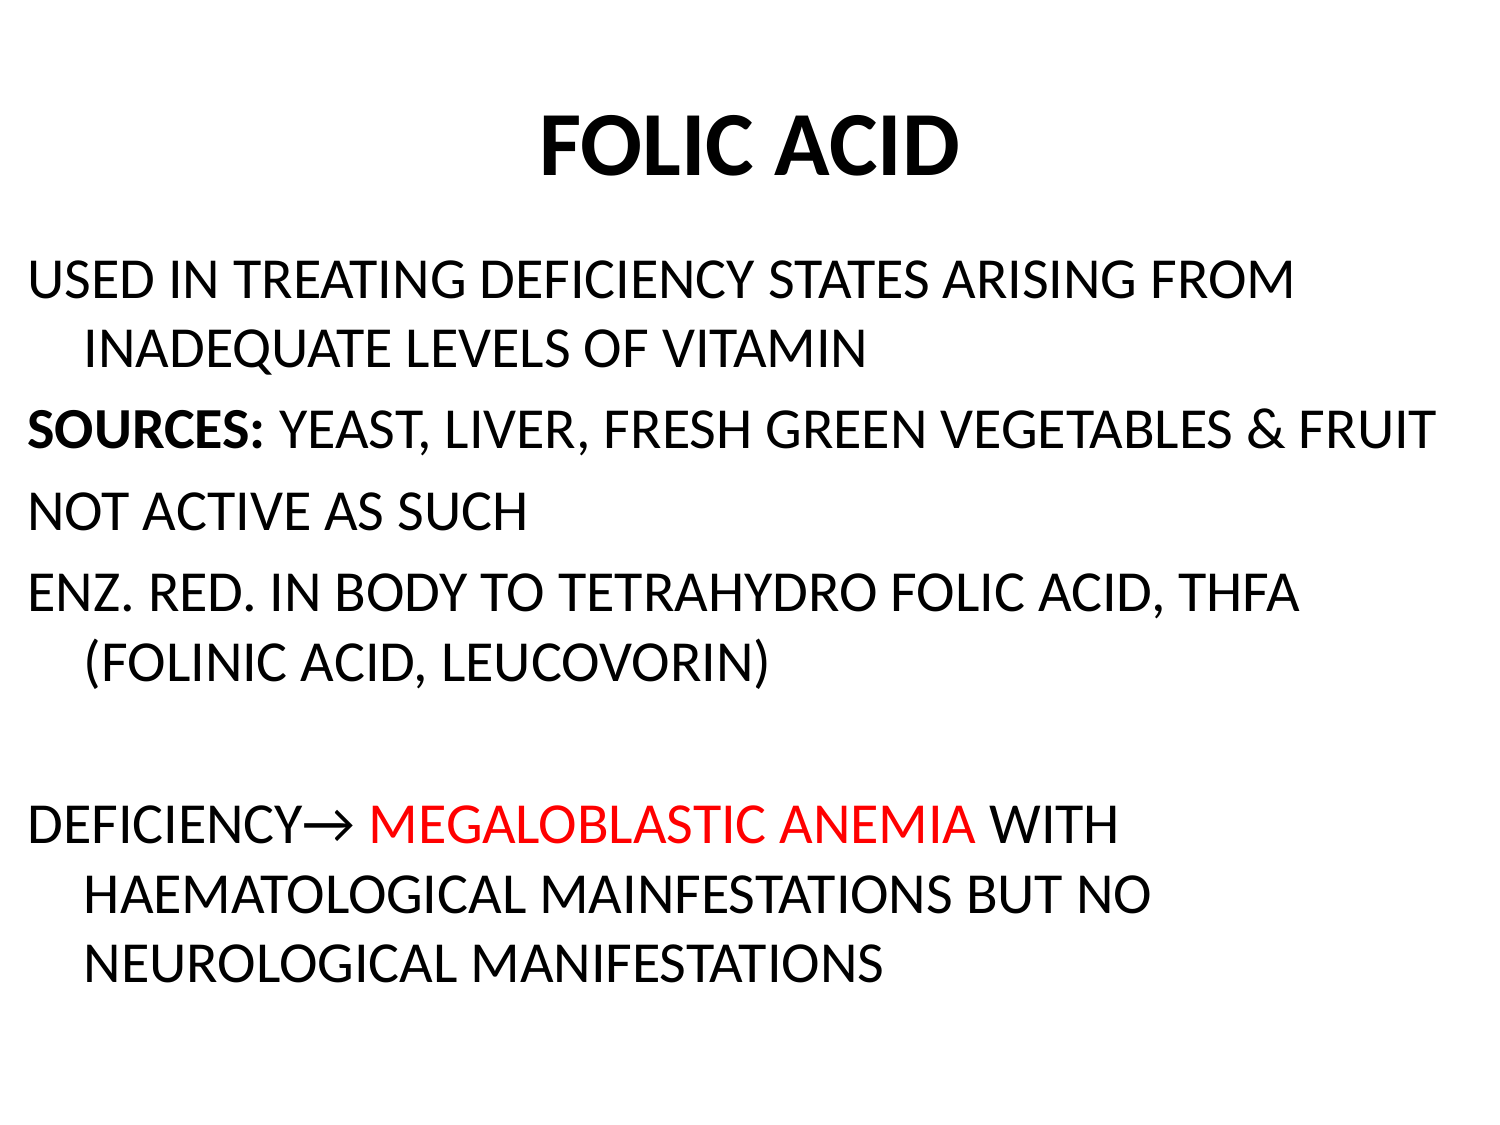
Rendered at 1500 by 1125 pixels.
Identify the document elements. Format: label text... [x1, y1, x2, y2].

list USED IN TREATING DEFICIENCY STATES ARISING FROM INADEQUATE LEVELS OF VITAMIN SOURCES: YEAST, LIVER, FRESH GREEN VEGETABLES & FRUIT NOT ACTIVE AS SUCH ENZ. RED. IN BODY TO TETRAHYDRO FOLIC ACID, THFA (FOLINIC ACID, LEUCOVORIN) DEFICIENCY→ MEGALOBLASTIC ANEMIA WITH HAEMATOLOGICAL MAINFESTATIONS BUT NO NEUROLOGICAL MANIFESTATIONS [12, 232, 1475, 1063]
title FOLIC ACID [75, 45, 1425, 232]
